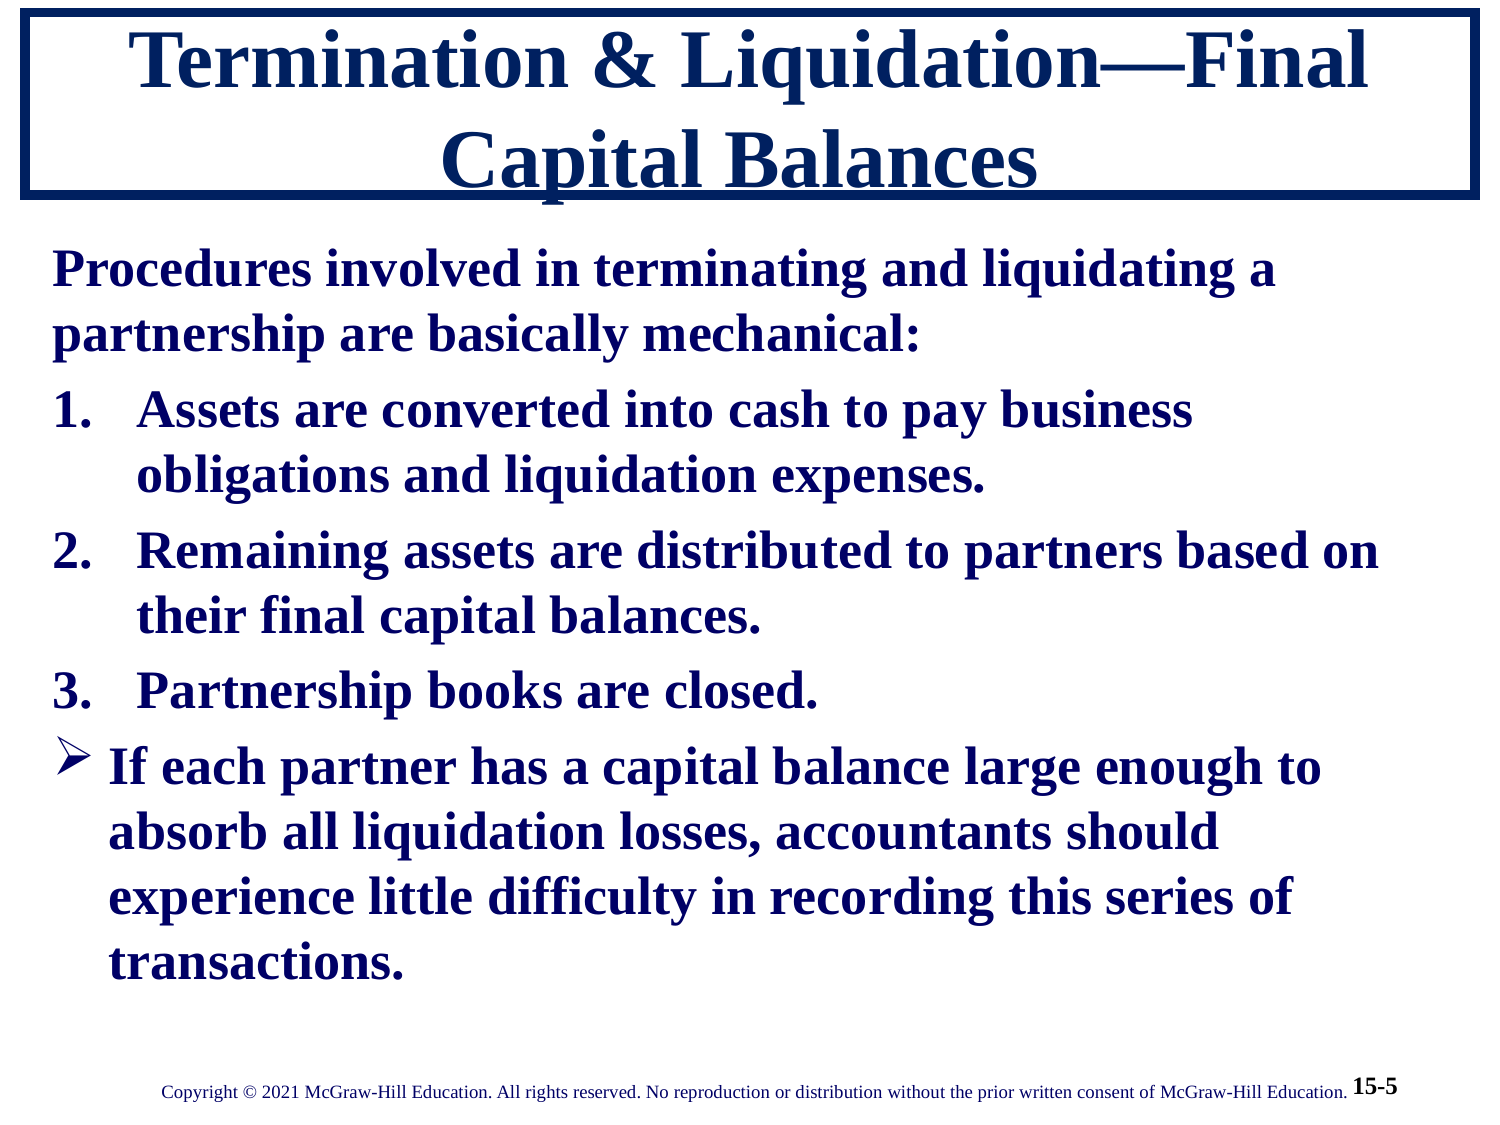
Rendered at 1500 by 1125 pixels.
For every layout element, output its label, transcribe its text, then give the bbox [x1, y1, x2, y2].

title Termination & Liquidation—Final Capital Balances [20, 8, 1480, 200]
text_box Copyright © 2021 McGraw-Hill Education. All rights reserved. No reproduction or distribution without the prior written consent of McGraw-Hill Education. [81, 1072, 1429, 1110]
list Procedures involved in terminating and liquidating a partnership are basically mechanical: Assets are converted into cash to pay business obligations and liquidation expenses. Remaining assets are distributed to partners based on their final capital balances. Partnership books are closed. If each partner has a capital balance large enough to absorb all liquidation losses, accountants should experience little difficulty in recording this series of transactions. [37, 224, 1438, 938]
